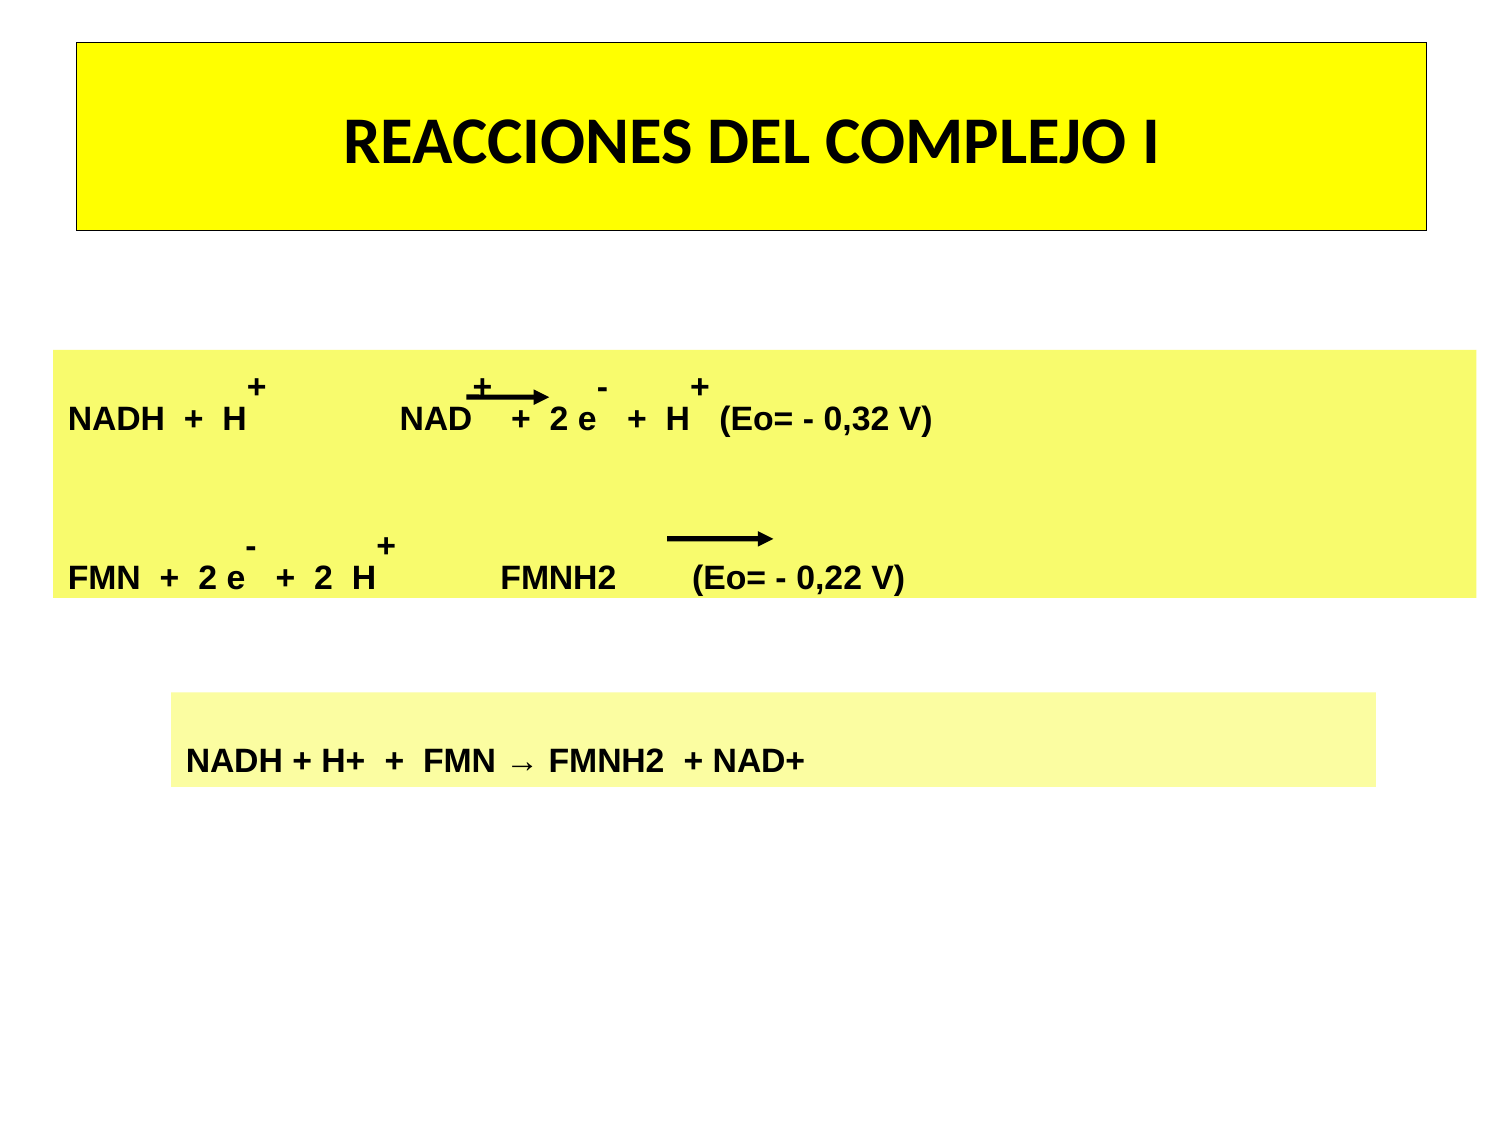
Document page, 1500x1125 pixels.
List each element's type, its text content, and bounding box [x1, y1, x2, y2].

text_box [667, 532, 774, 546]
text_box NADH + H+ NAD+ + 2 e- + H+ (Eo= - 0,32 V) FMN + 2 e- + 2 H+ FMNH2 (Eo= - 0,22 V) [53, 349, 1477, 598]
text_box [466, 390, 550, 404]
text_box NADH + H+ + FMN → FMNH2 + NAD+ [171, 692, 1376, 787]
title REACCIONES DEL COMPLEJO I [76, 42, 1427, 231]
